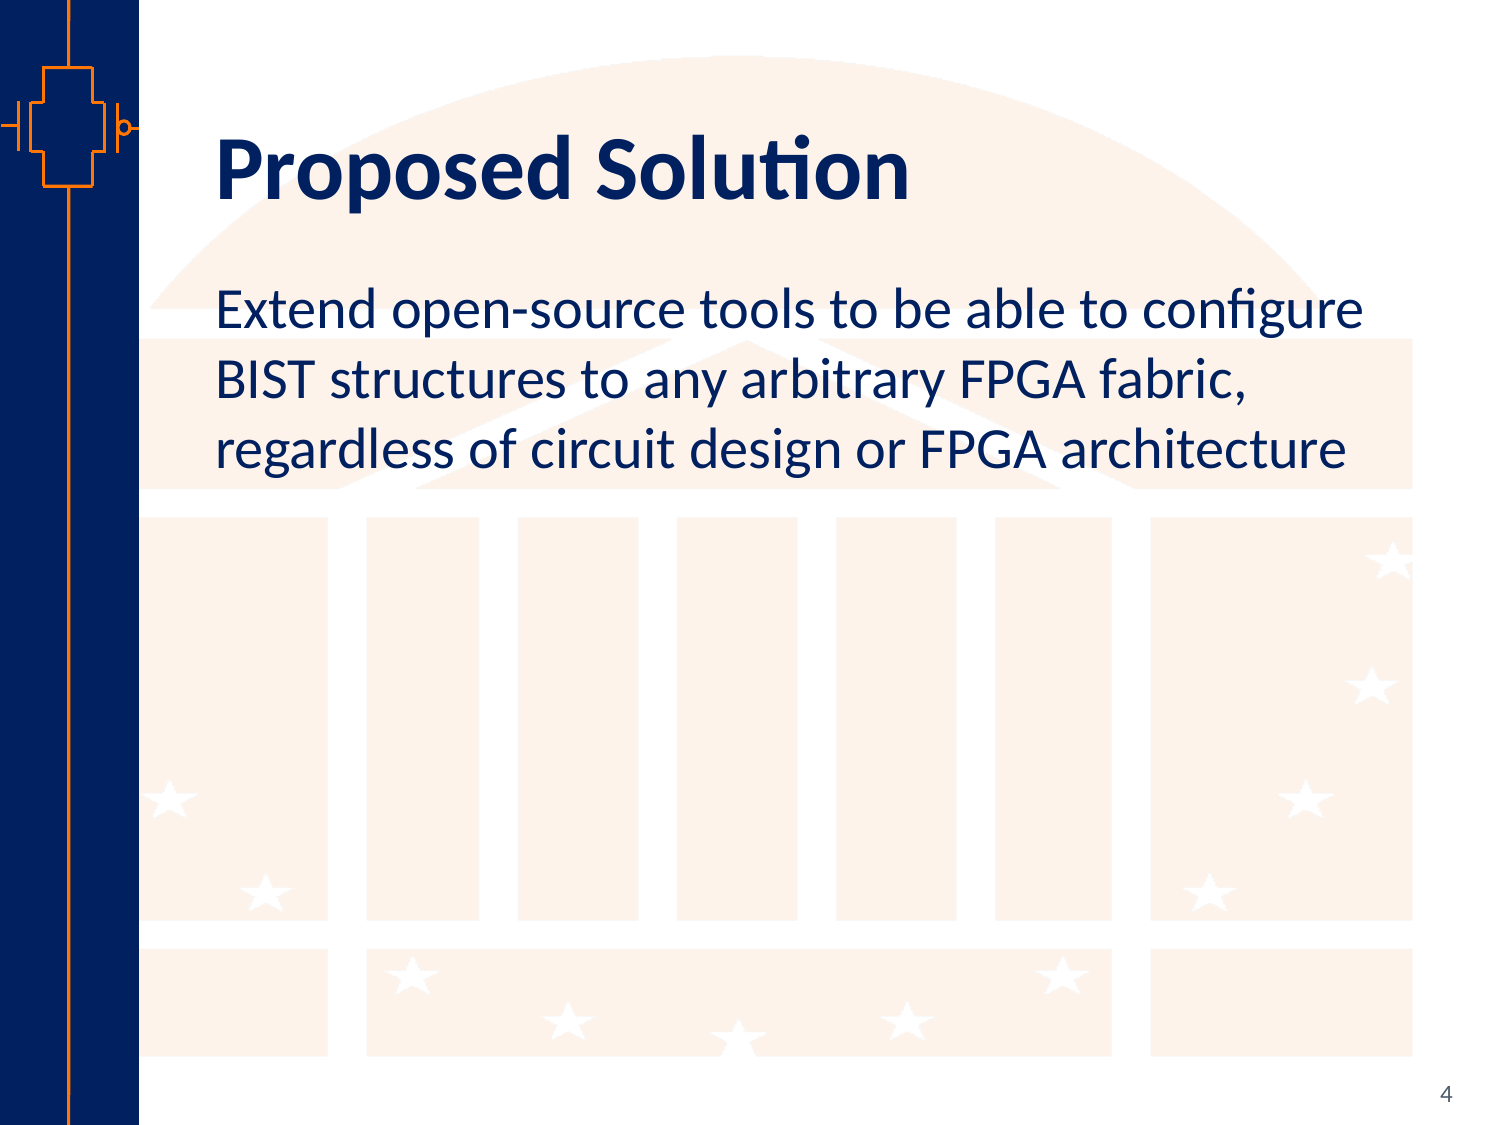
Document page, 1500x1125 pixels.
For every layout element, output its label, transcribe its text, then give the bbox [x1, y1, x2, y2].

list Extend open-source tools to be able to configure BIST structures to any arbitrary FPGA fabric, regardless of circuit design or FPGA architecture [200, 262, 1425, 988]
title Proposed Solution [200, 37, 1388, 225]
slide_number 4 [1425, 1062, 1488, 1123]
